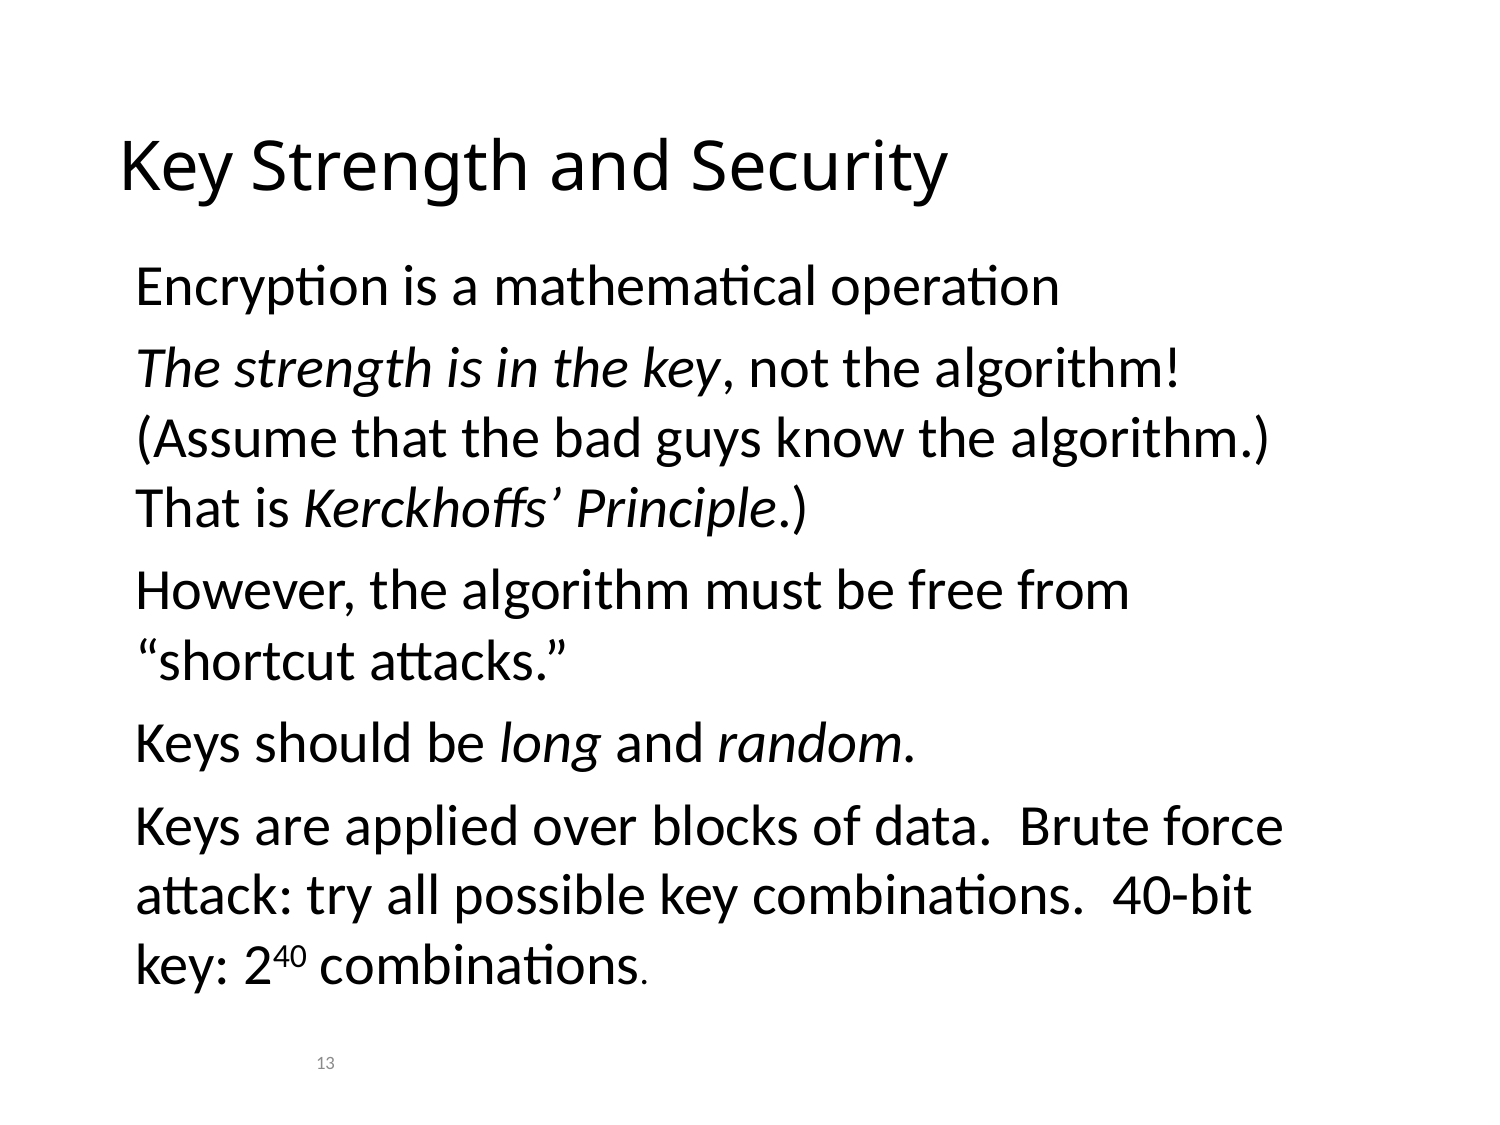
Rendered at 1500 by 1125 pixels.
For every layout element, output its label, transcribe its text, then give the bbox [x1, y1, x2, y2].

title Key Strength and Security [103, 59, 1397, 278]
slide_number 13 [37, 1025, 350, 1100]
text_box Encryption is a mathematical operation The strength is in the key, not the algorithm! (Assume that the bad guys know the algorithm.) That is Kerckhoffs’ Principle.) However, the algorithm must be free from “shortcut attacks.” Keys should be long and random. Keys are applied over blocks of data. Brute force attack: try all possible key combinations. 40-bit key: 240 combinations. [117, 237, 1368, 1006]
